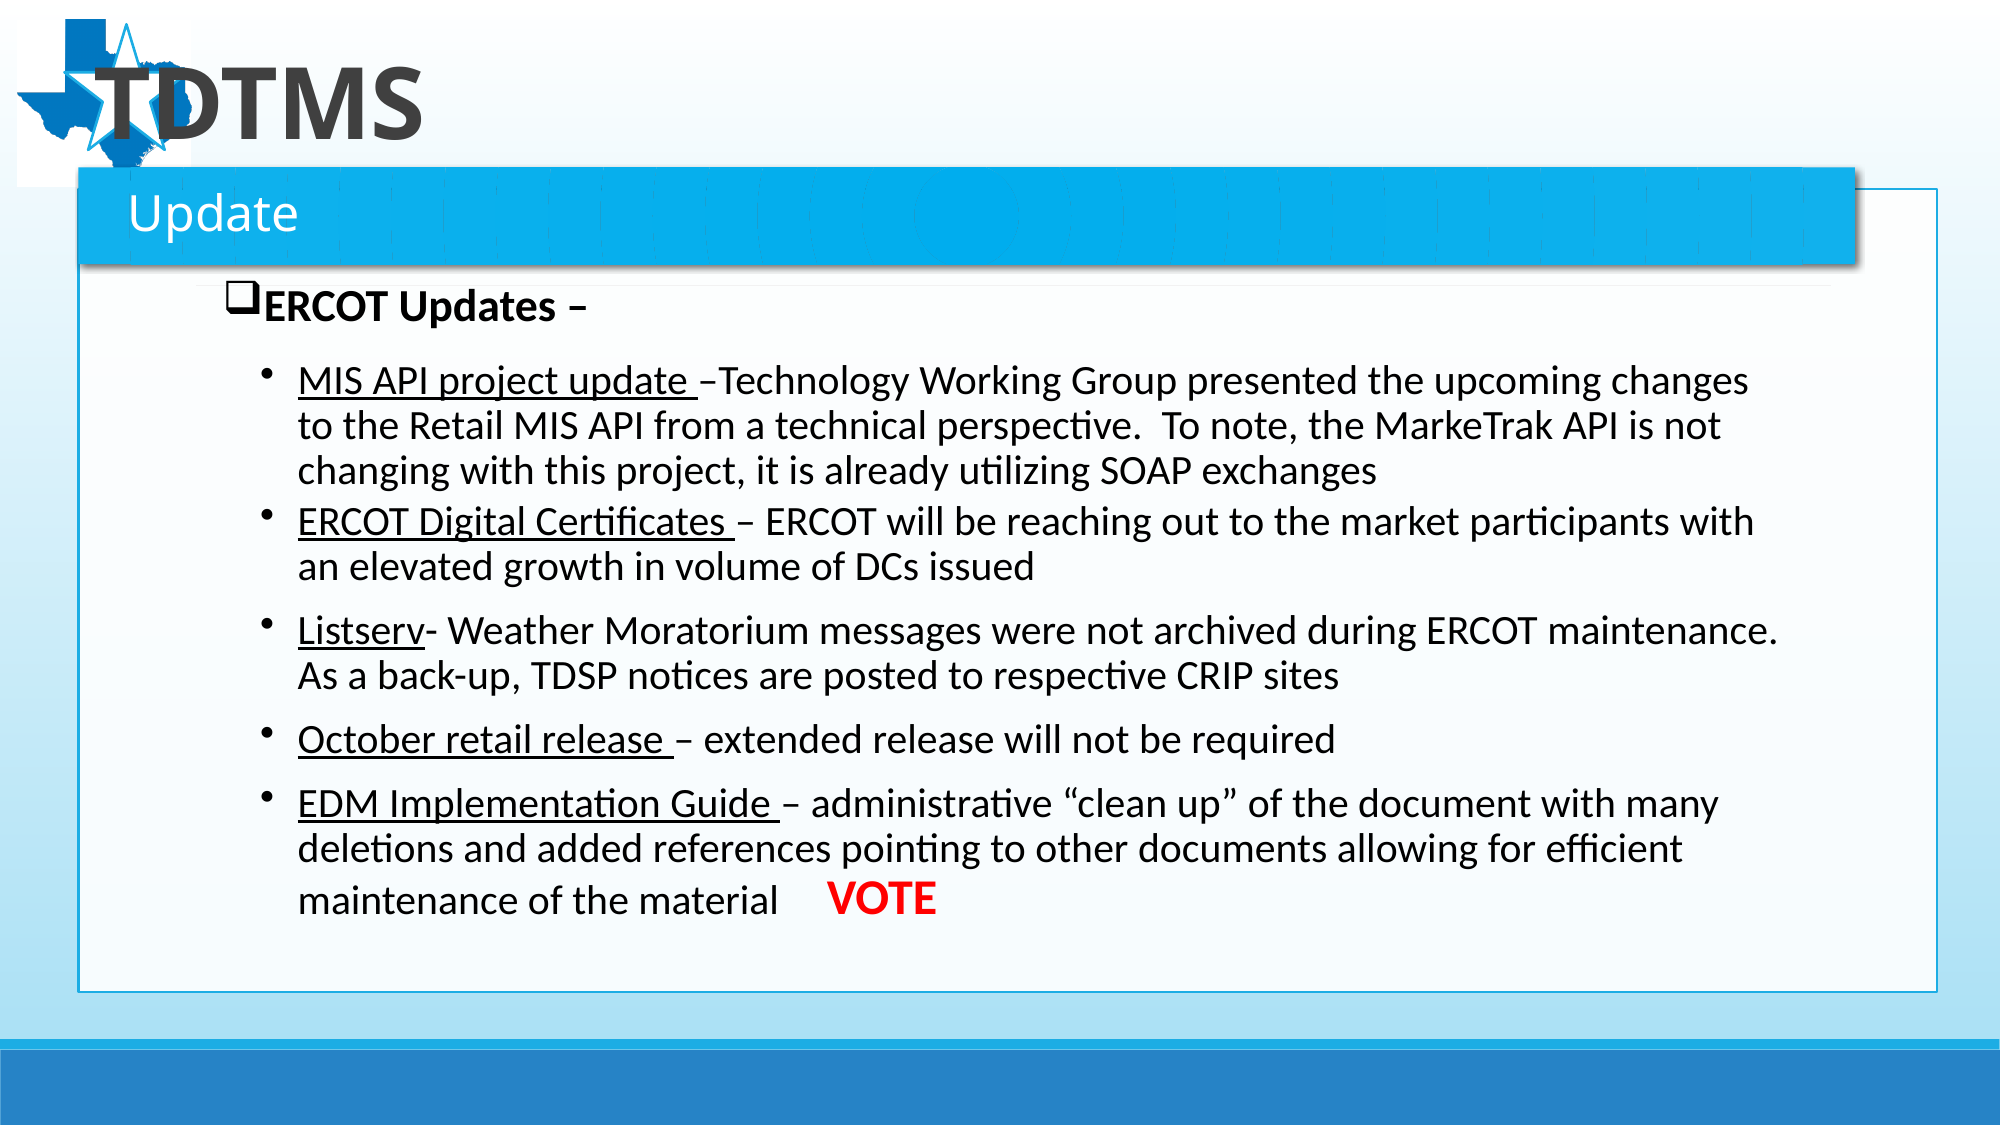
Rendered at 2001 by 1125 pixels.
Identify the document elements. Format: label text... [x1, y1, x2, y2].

picture [16, 19, 192, 188]
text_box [77, 166, 1938, 1059]
title TDTMS [199, 24, 1802, 163]
